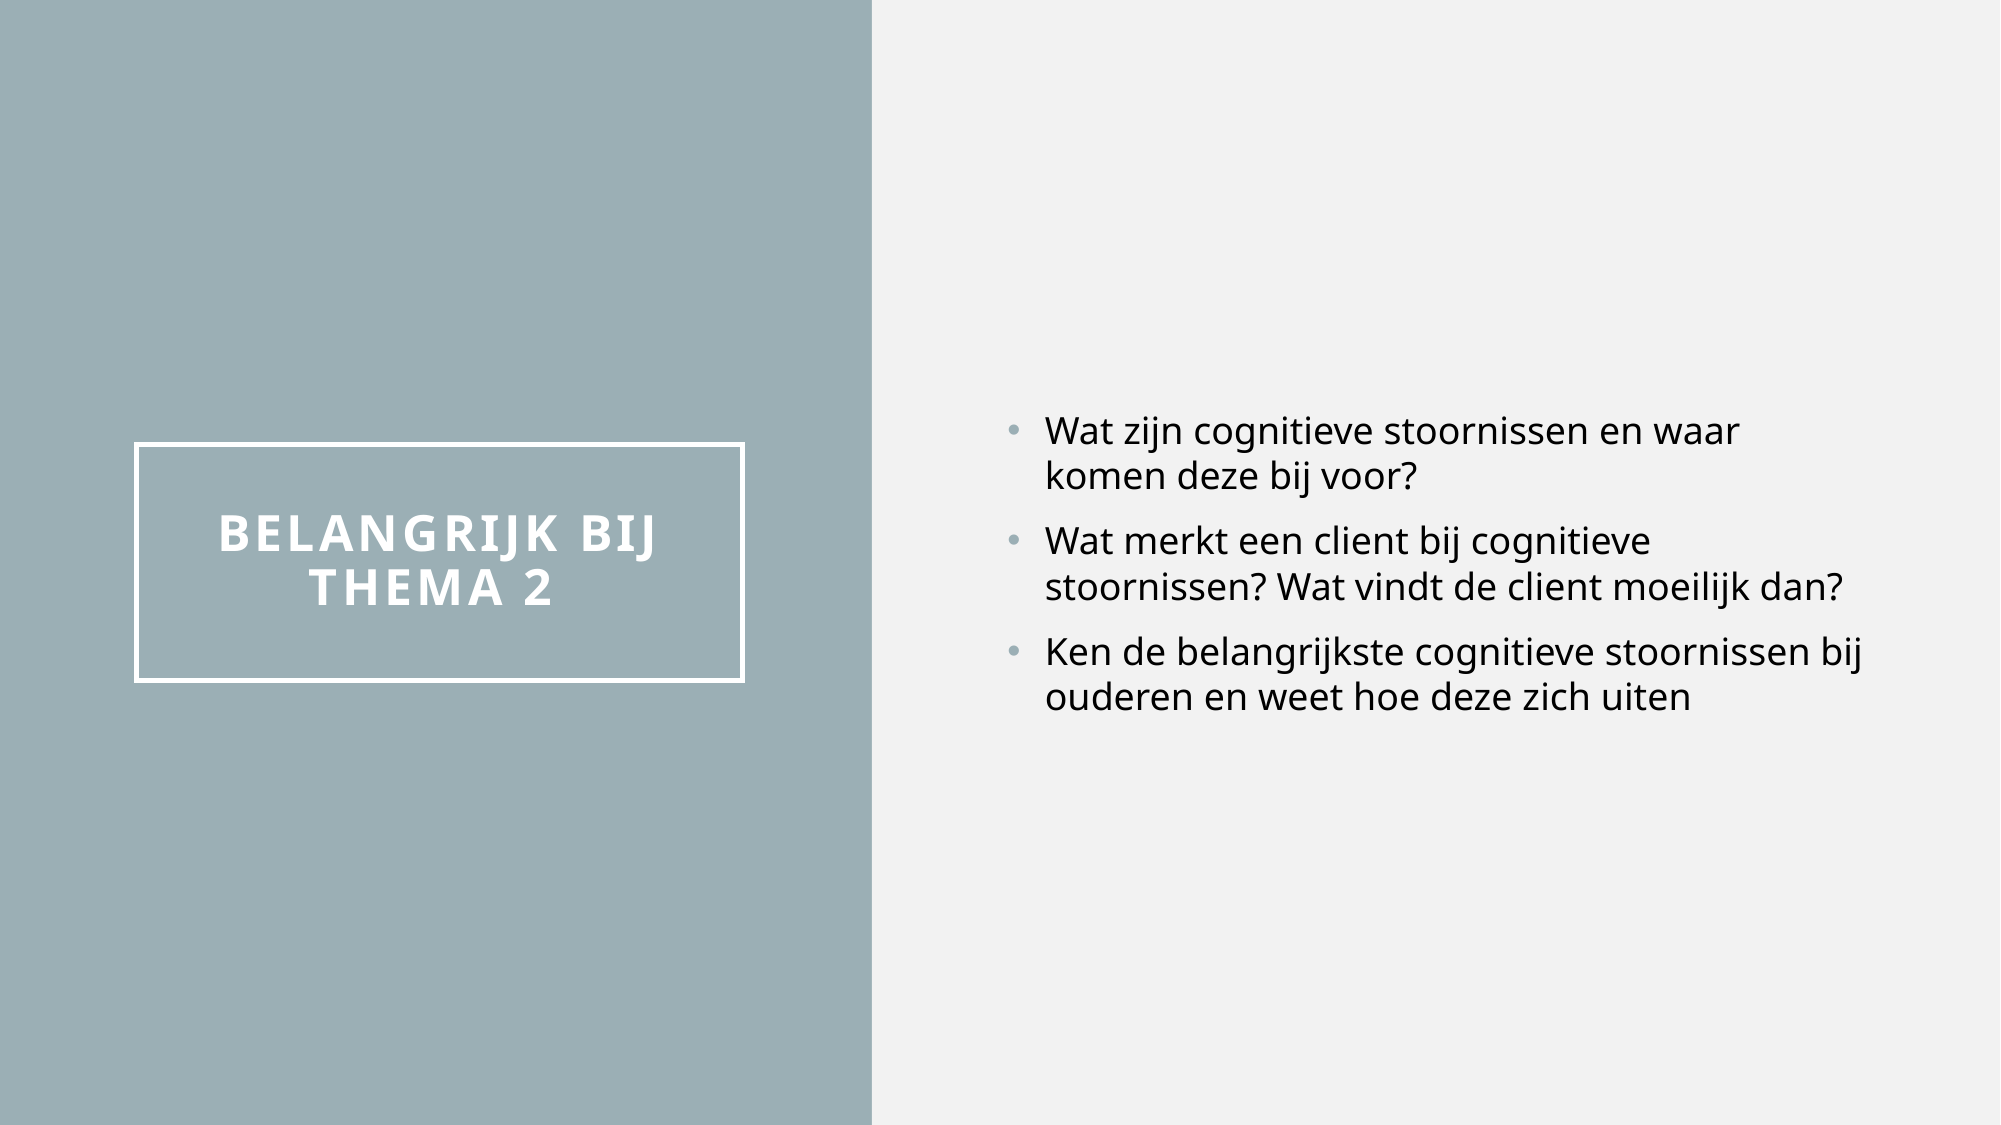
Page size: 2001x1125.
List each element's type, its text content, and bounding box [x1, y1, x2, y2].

title Belangrijk bij thema 2 [134, 442, 745, 683]
list Wat zijn cognitieve stoornissen en waar komen deze bij voor? Wat merkt een client bij cognitieve stoornissen? Wat vindt de client moeilijk dan? Ken de belangrijkste cognitieve stoornissen bij ouderen en weet hoe deze zich uiten [992, 131, 1880, 994]
text_box [871, 0, 2000, 1125]
